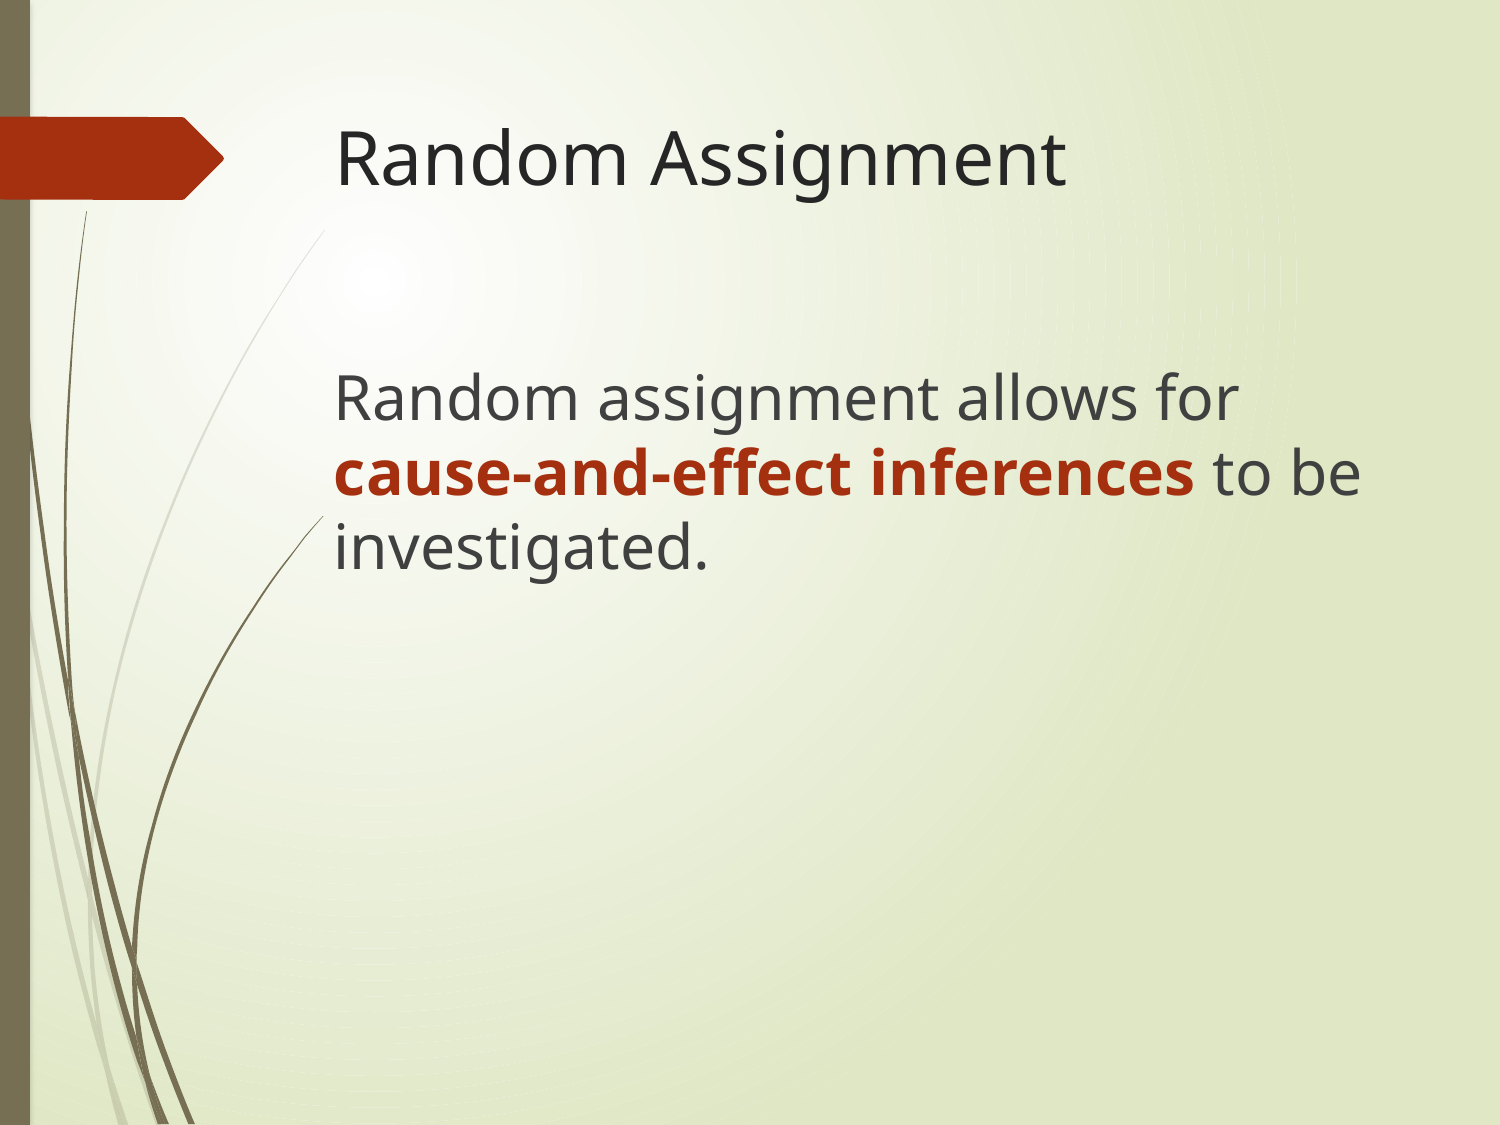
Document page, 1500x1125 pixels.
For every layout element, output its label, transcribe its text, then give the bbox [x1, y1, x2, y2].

title Random Assignment [319, 102, 1400, 313]
list Random assignment allows for cause-and-effect inferences to be investigated. [318, 350, 1400, 970]
